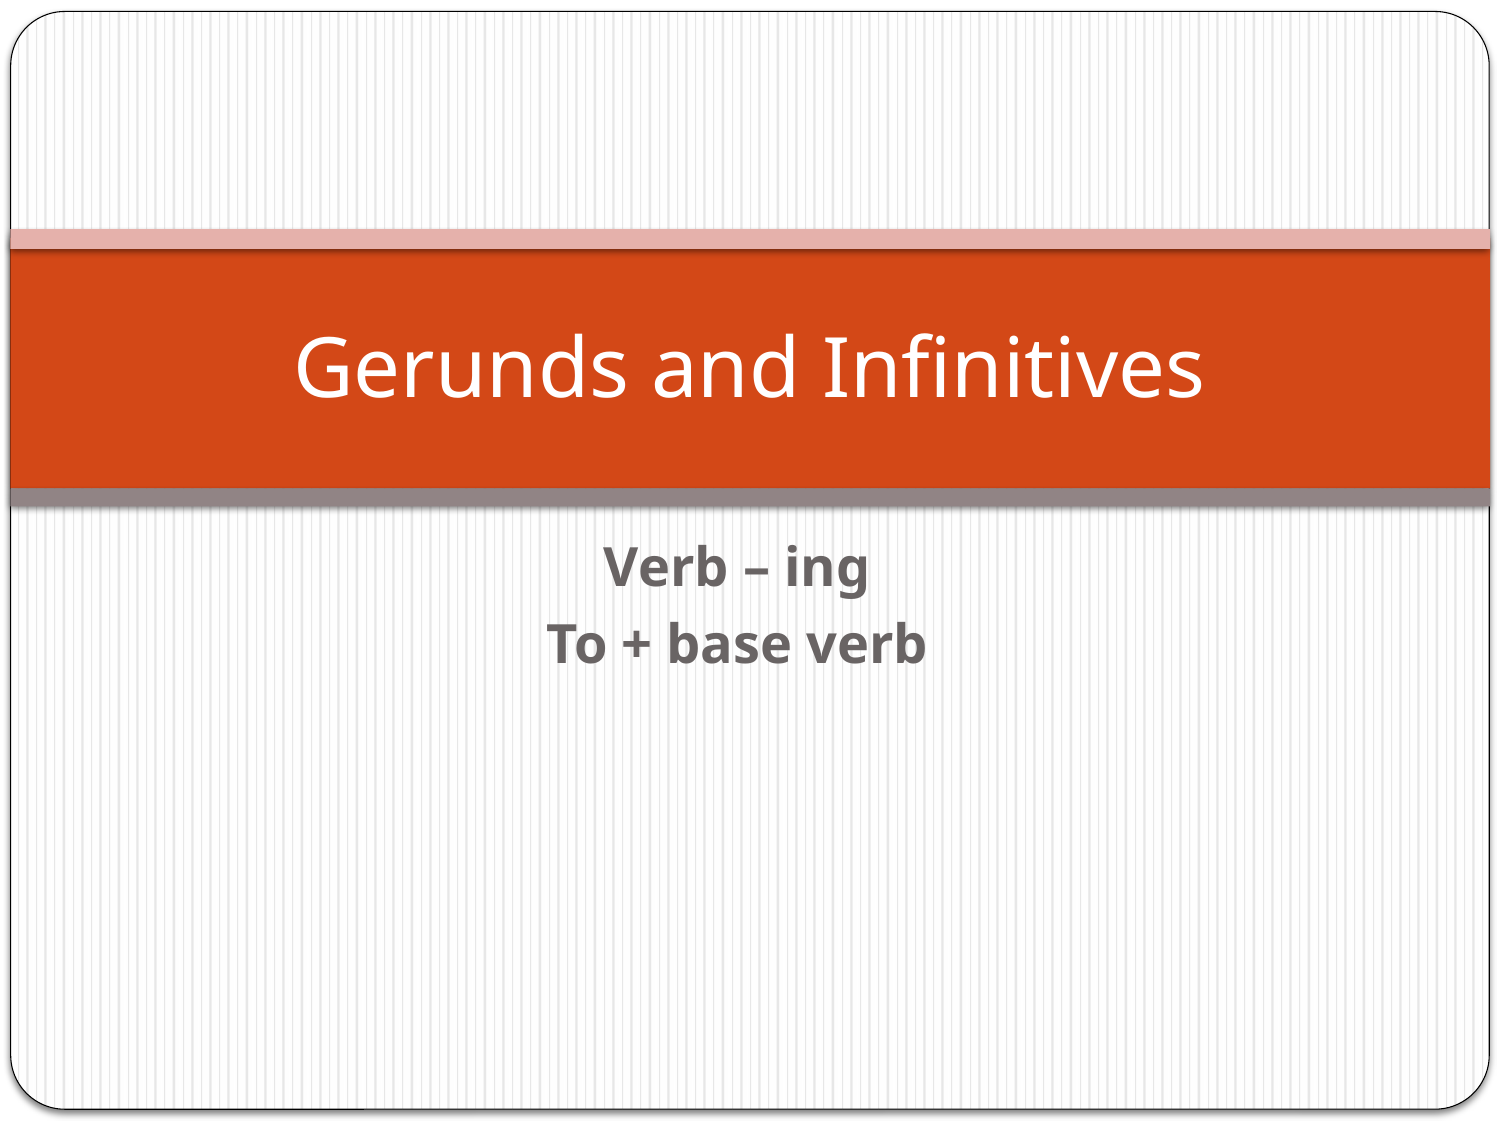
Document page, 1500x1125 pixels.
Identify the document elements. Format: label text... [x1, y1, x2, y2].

title Gerunds and Infinitives [75, 247, 1425, 489]
subtitle Verb – ing To + base verb [212, 525, 1263, 788]
